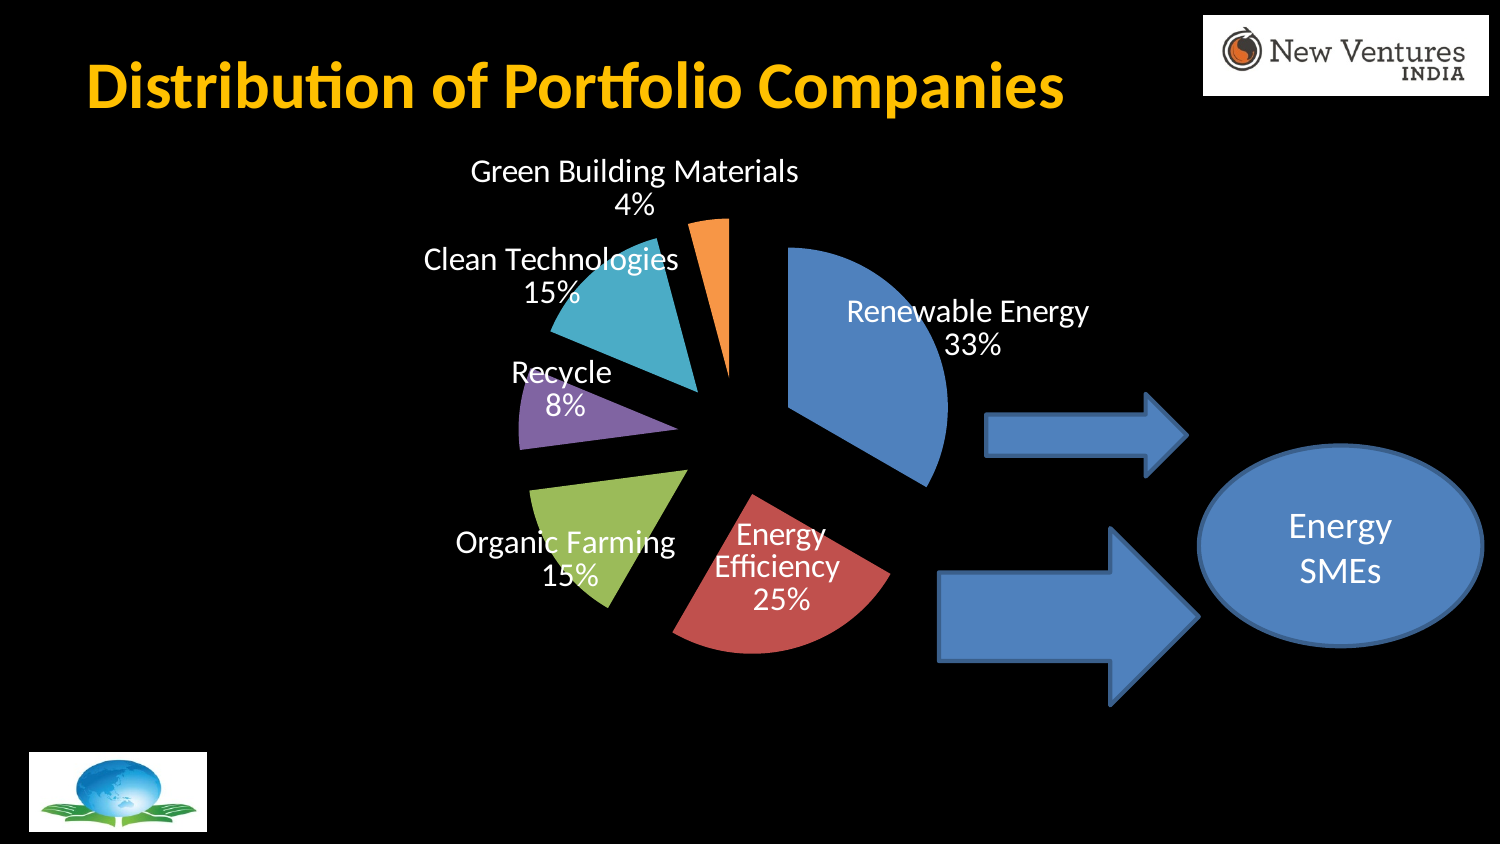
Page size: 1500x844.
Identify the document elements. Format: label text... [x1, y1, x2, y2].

picture [1203, 15, 1489, 96]
text_box Energy SMEs [1404, 453, 1485, 638]
chart [100, 132, 1400, 738]
title Distribution of Portfolio Companies [71, 11, 1161, 153]
picture [29, 752, 207, 832]
